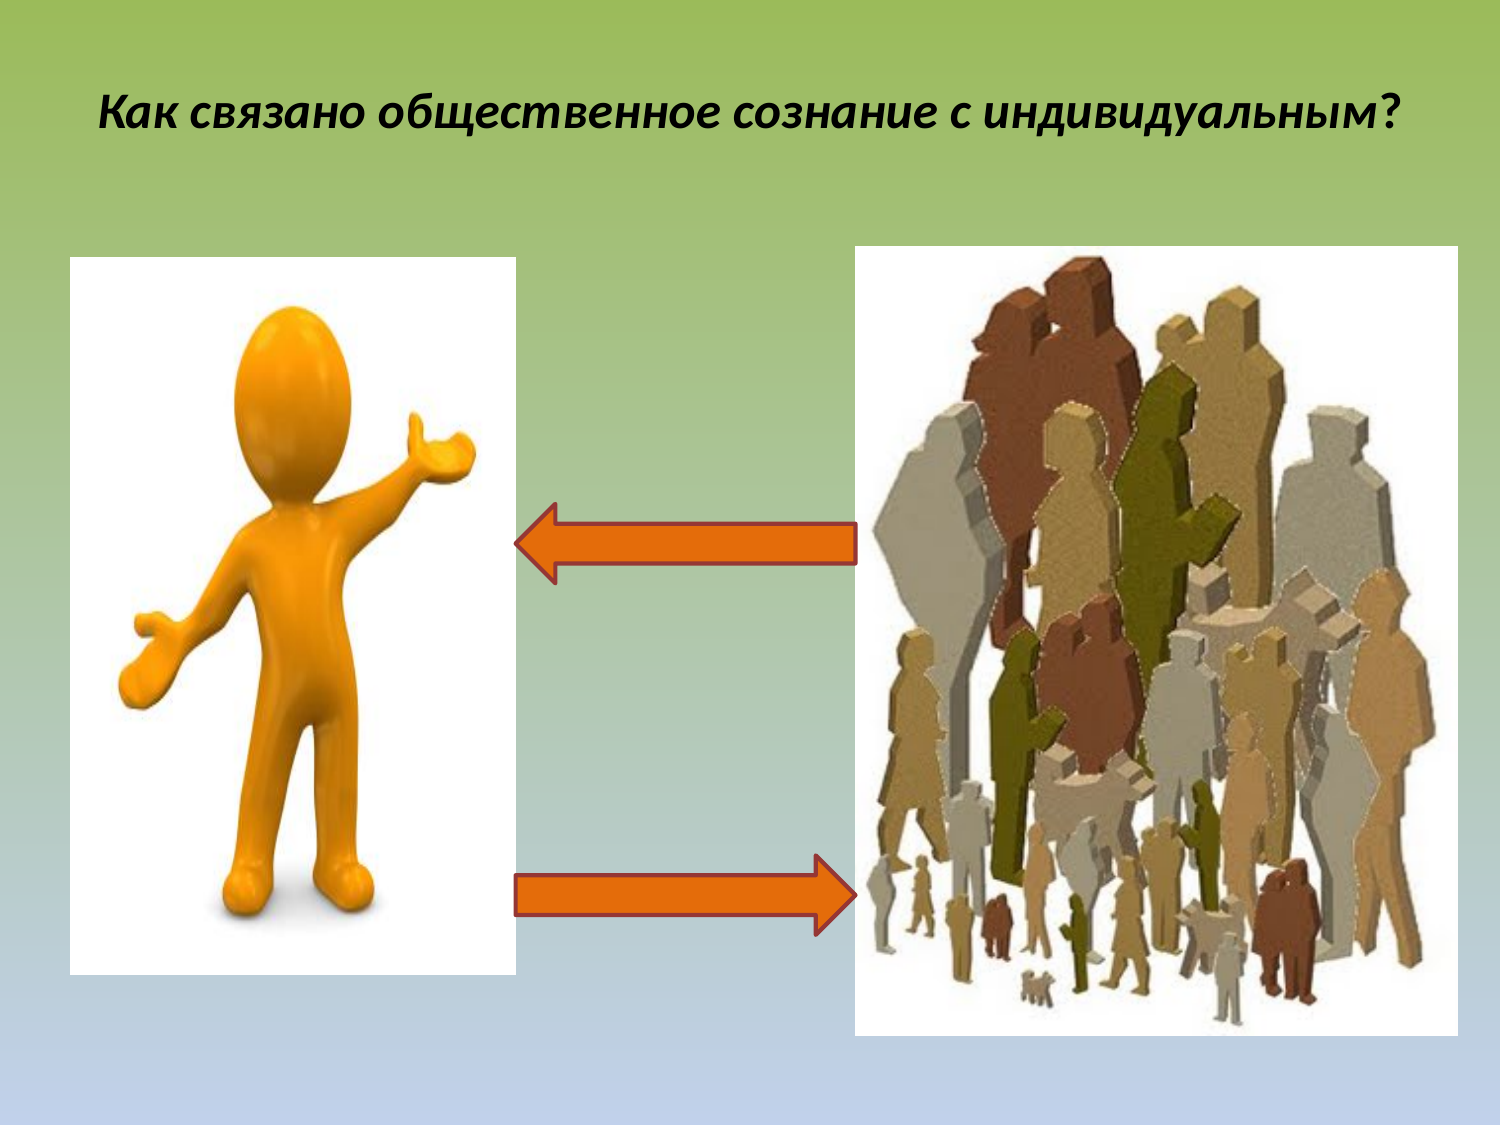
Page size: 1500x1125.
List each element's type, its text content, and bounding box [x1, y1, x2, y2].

text_box [519, 501, 850, 586]
title Как связано общественное сознание с индивидуальным? [75, 45, 1425, 233]
text_box [519, 853, 850, 937]
picture [70, 257, 516, 975]
picture [855, 245, 1458, 1036]
